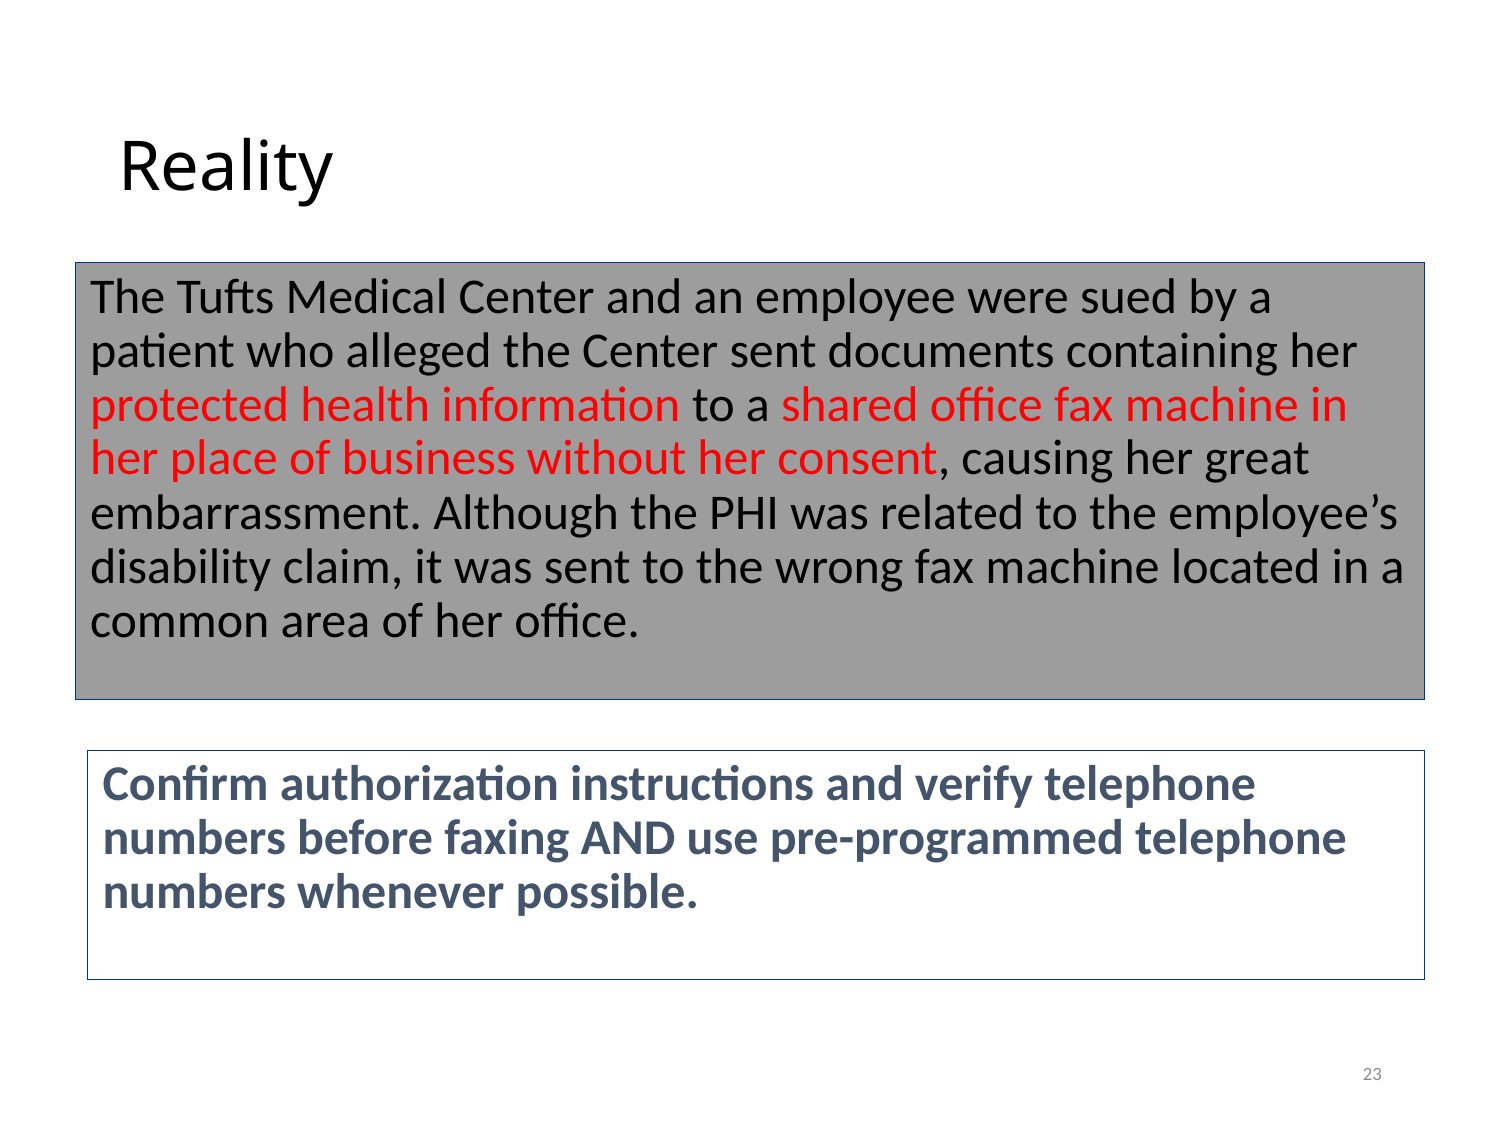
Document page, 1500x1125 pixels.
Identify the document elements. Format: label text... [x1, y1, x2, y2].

title Reality [103, 59, 1397, 262]
list The Tufts Medical Center and an employee were sued by a patient who alleged the Center sent documents containing her protected health information to a shared office fax machine in her place of business without her consent, causing her great embarrassment. Although the PHI was related to the employee’s disability claim, it was sent to the wrong fax machine located in a common area of her office. [75, 262, 1425, 700]
list Confirm authorization instructions and verify telephone numbers before faxing AND use pre-programmed telephone numbers whenever possible. [87, 750, 1425, 980]
slide_number 23 [1059, 1042, 1397, 1103]
